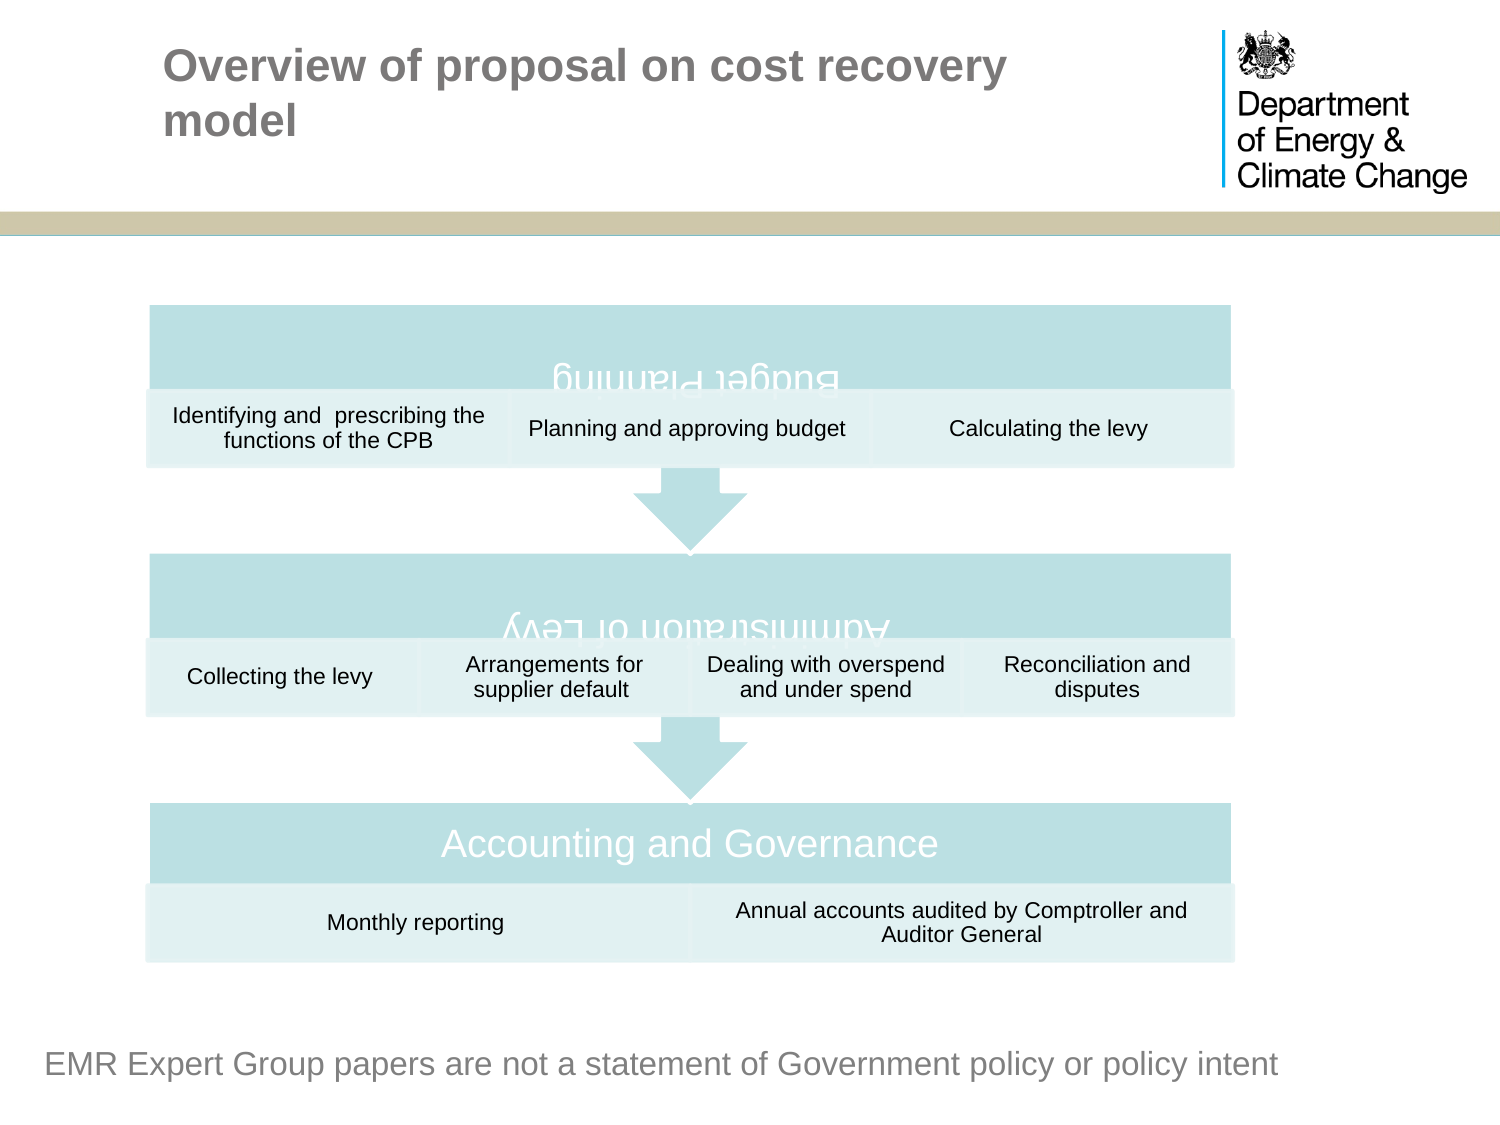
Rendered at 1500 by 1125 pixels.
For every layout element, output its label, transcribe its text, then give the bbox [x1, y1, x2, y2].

picture [1222, 30, 1467, 194]
text_box EMR Expert Group papers are not a statement of Government policy or policy intent [29, 1034, 1500, 1090]
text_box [147, 302, 1234, 965]
picture [0, 208, 1500, 236]
title Overview of proposal on cost recovery model [147, 27, 1034, 112]
